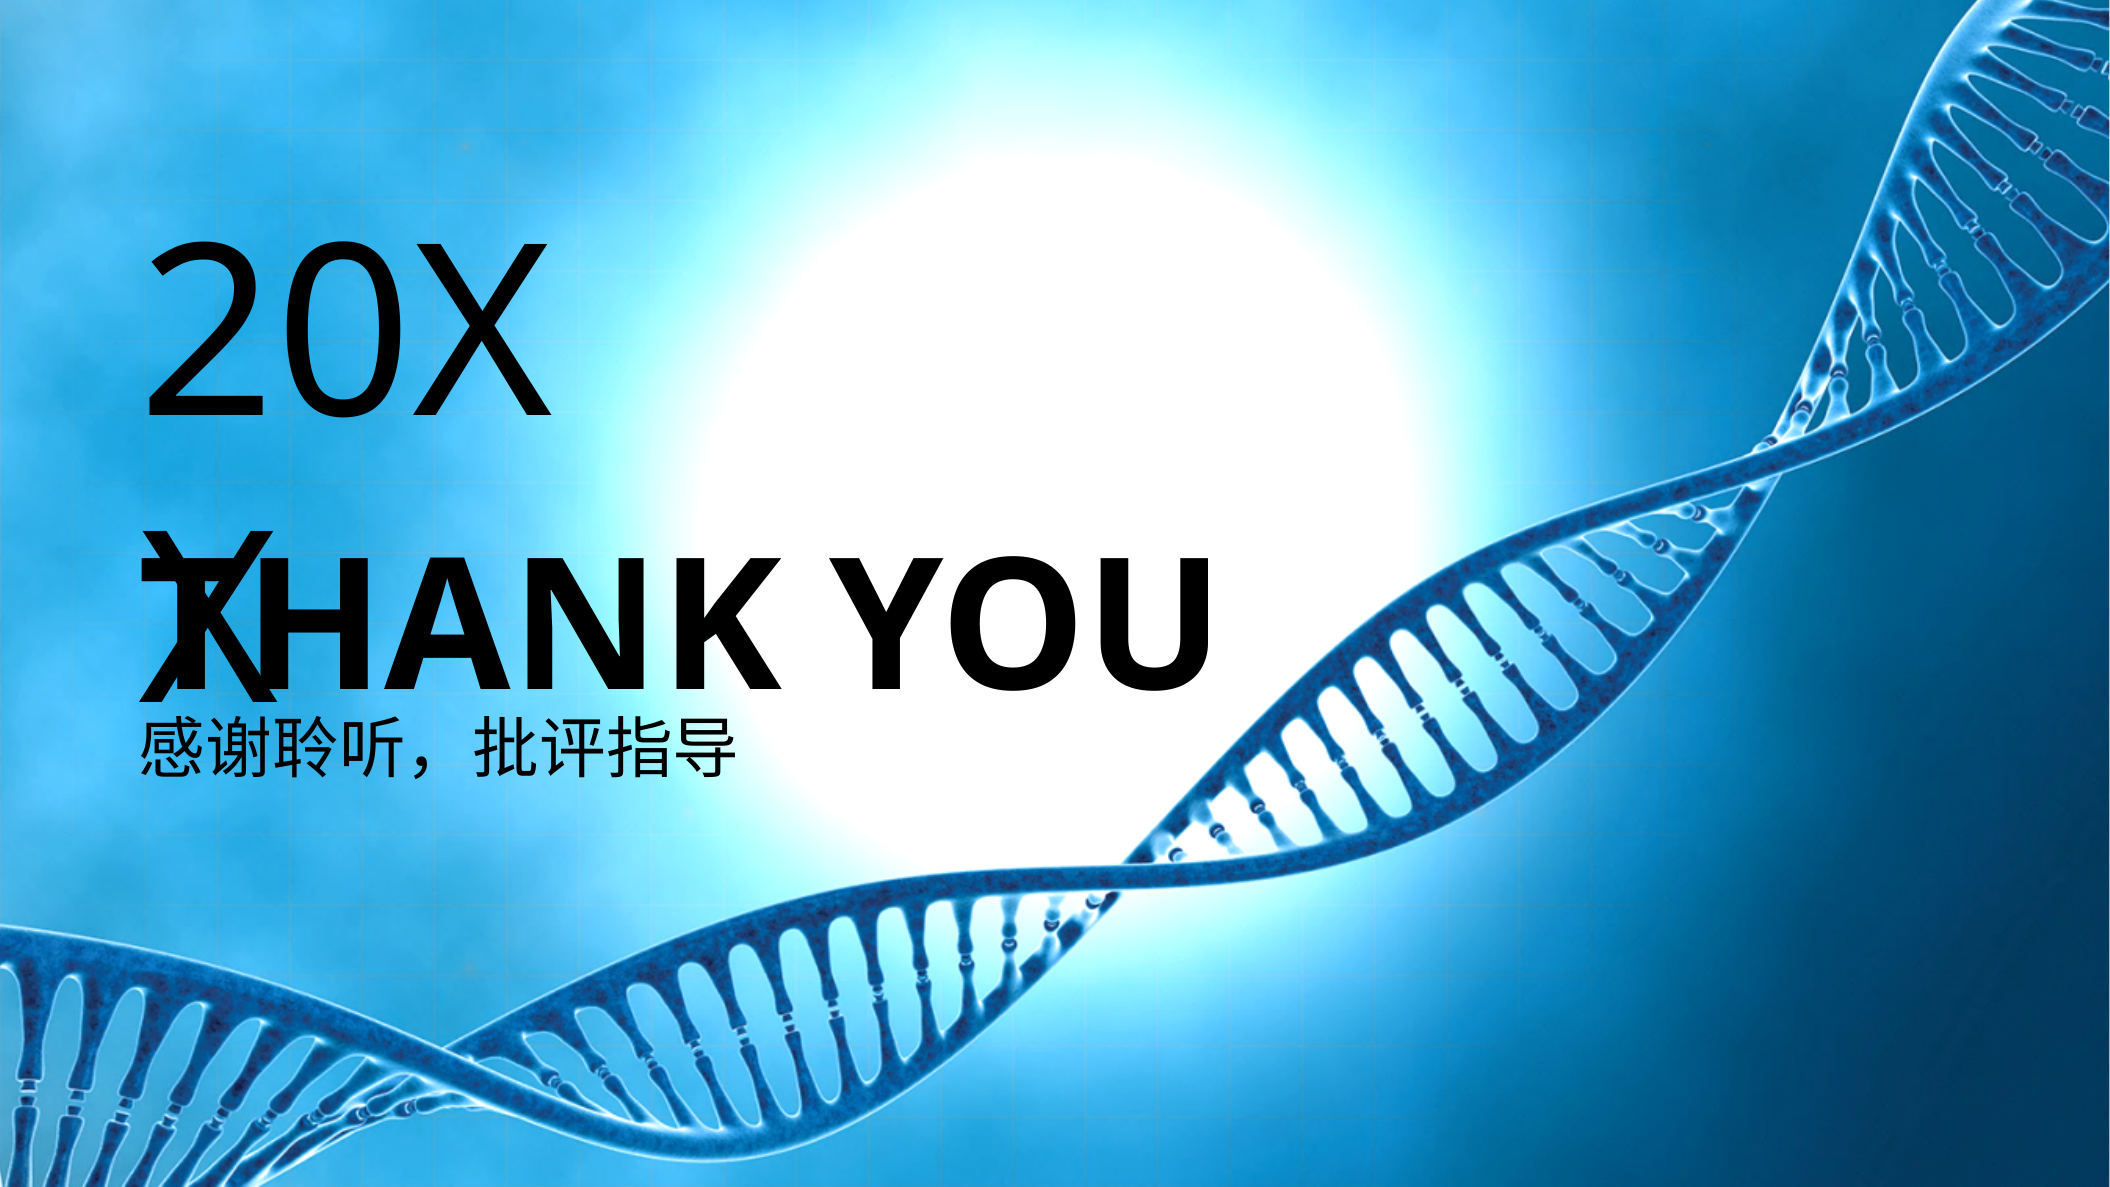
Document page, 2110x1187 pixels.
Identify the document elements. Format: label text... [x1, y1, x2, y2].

text_box 感谢聆听，批评指导 [138, 705, 772, 786]
text_box [0, 0, 2110, 1187]
text_box Thank you [678, 506, 1291, 727]
text_box 20XX [138, 175, 678, 751]
